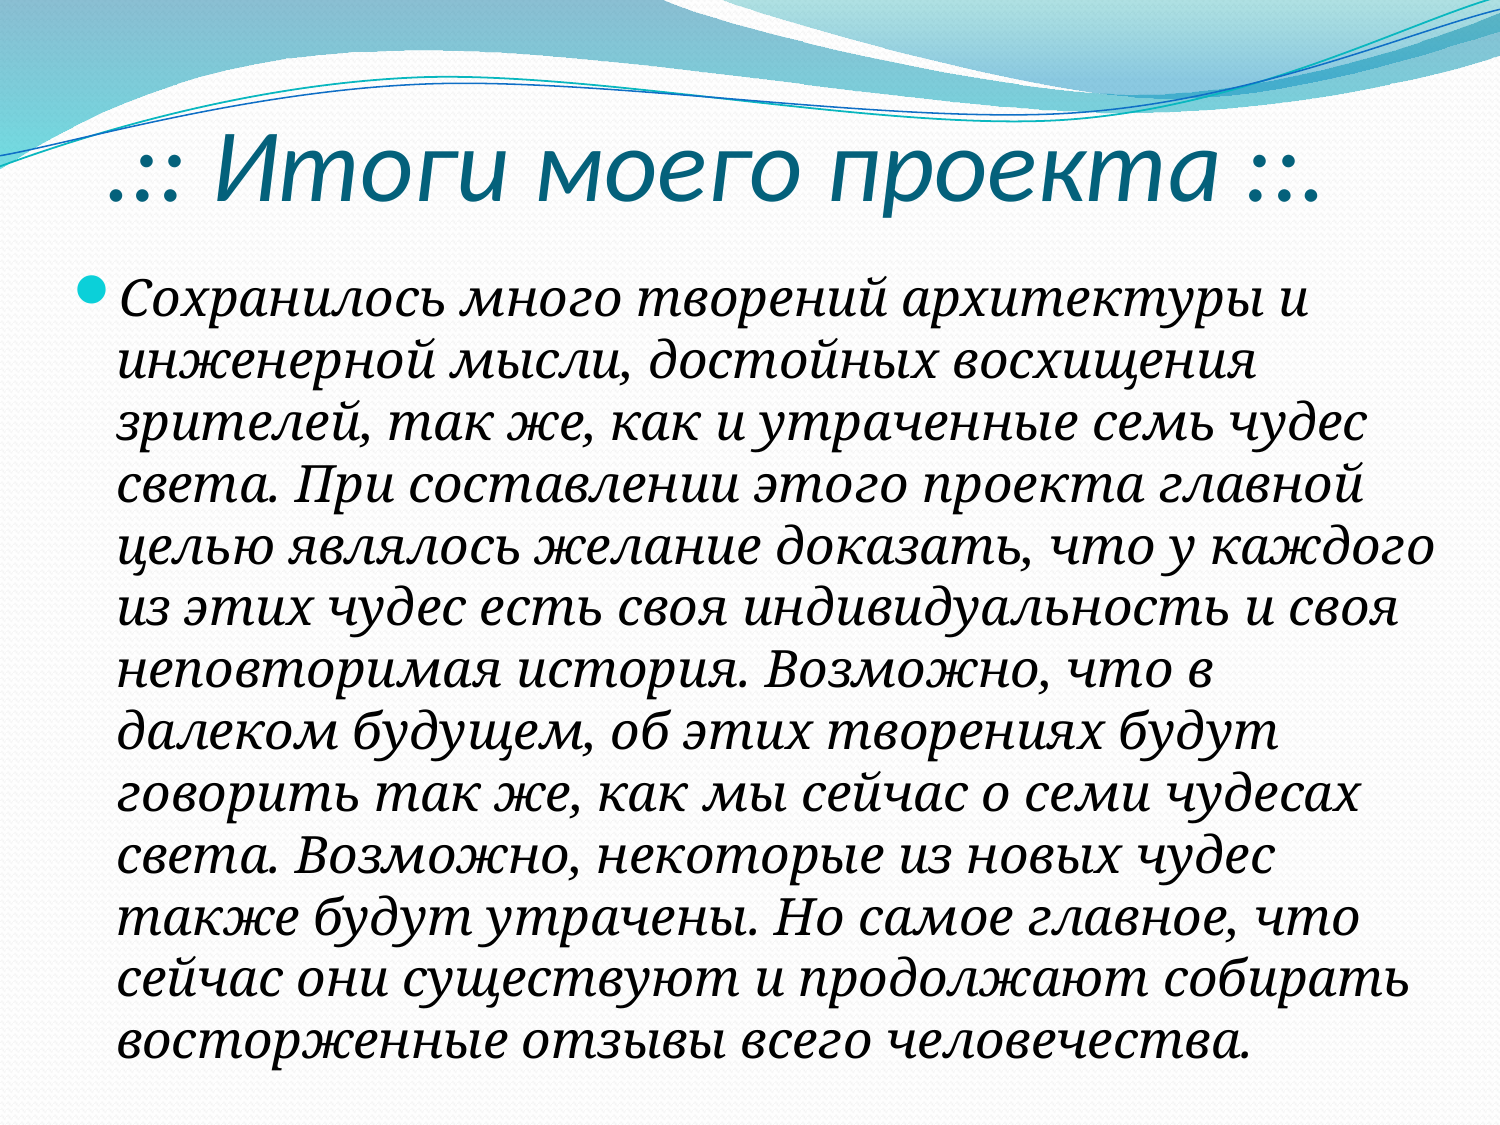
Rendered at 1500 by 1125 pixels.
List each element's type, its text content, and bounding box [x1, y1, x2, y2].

title .:: Итоги моего проекта ::. [82, 35, 1432, 223]
list Сохранилось много творений архитектуры и инженерной мысли, достойных восхищения зрителей, так же, как и утраченные семь чудес света. При составлении этого проекта главной целью являлось желание доказать, что у каждого из этих чудес есть своя индивидуальность и своя неповторимая история. Возможно, что в далеком будущем, об этих творениях будут говорить так же, как мы сейчас о семи чудесах света. Возможно, некоторые из новых чудес также будут утрачены. Но самое главное, что сейчас они существуют и продолжают собирать восторженные отзывы всего человечества. [58, 257, 1454, 1125]
